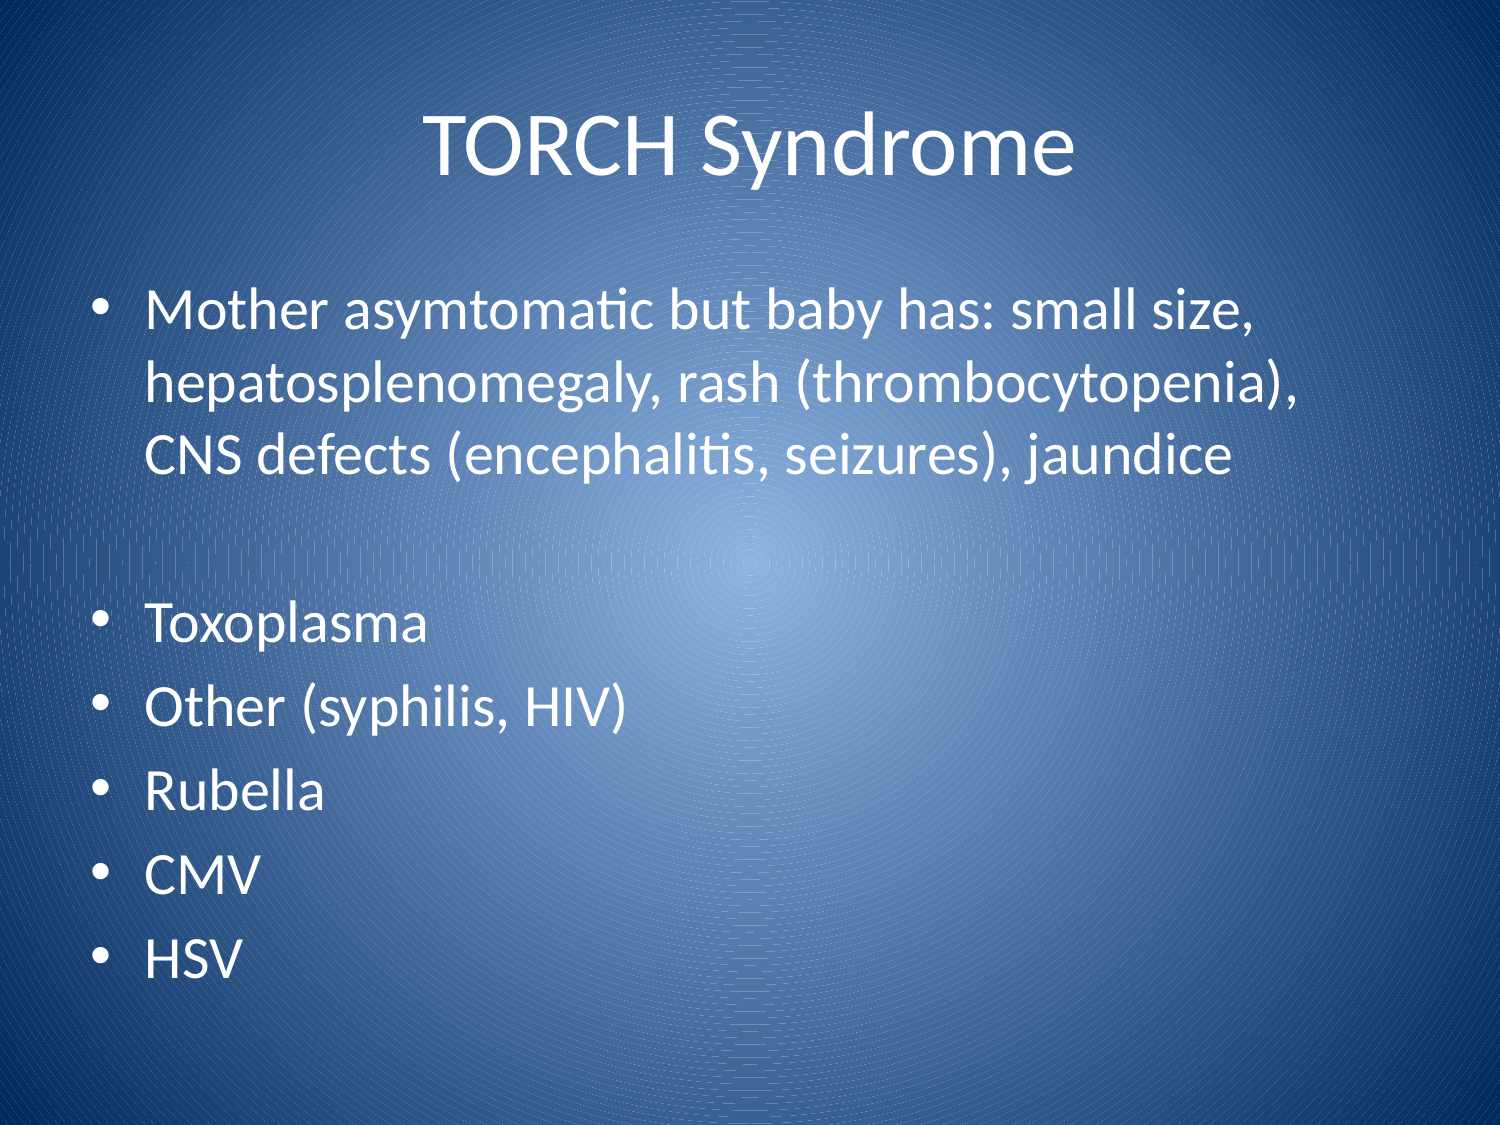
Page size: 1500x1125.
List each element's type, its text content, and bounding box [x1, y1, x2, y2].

title TORCH Syndrome [75, 45, 1425, 233]
list Mother asymtomatic but baby has: small size, hepatosplenomegaly, rash (thrombocytopenia), CNS defects (encephalitis, seizures), jaundice Toxoplasma Other (syphilis, HIV) Rubella CMV HSV [75, 262, 1425, 1005]
